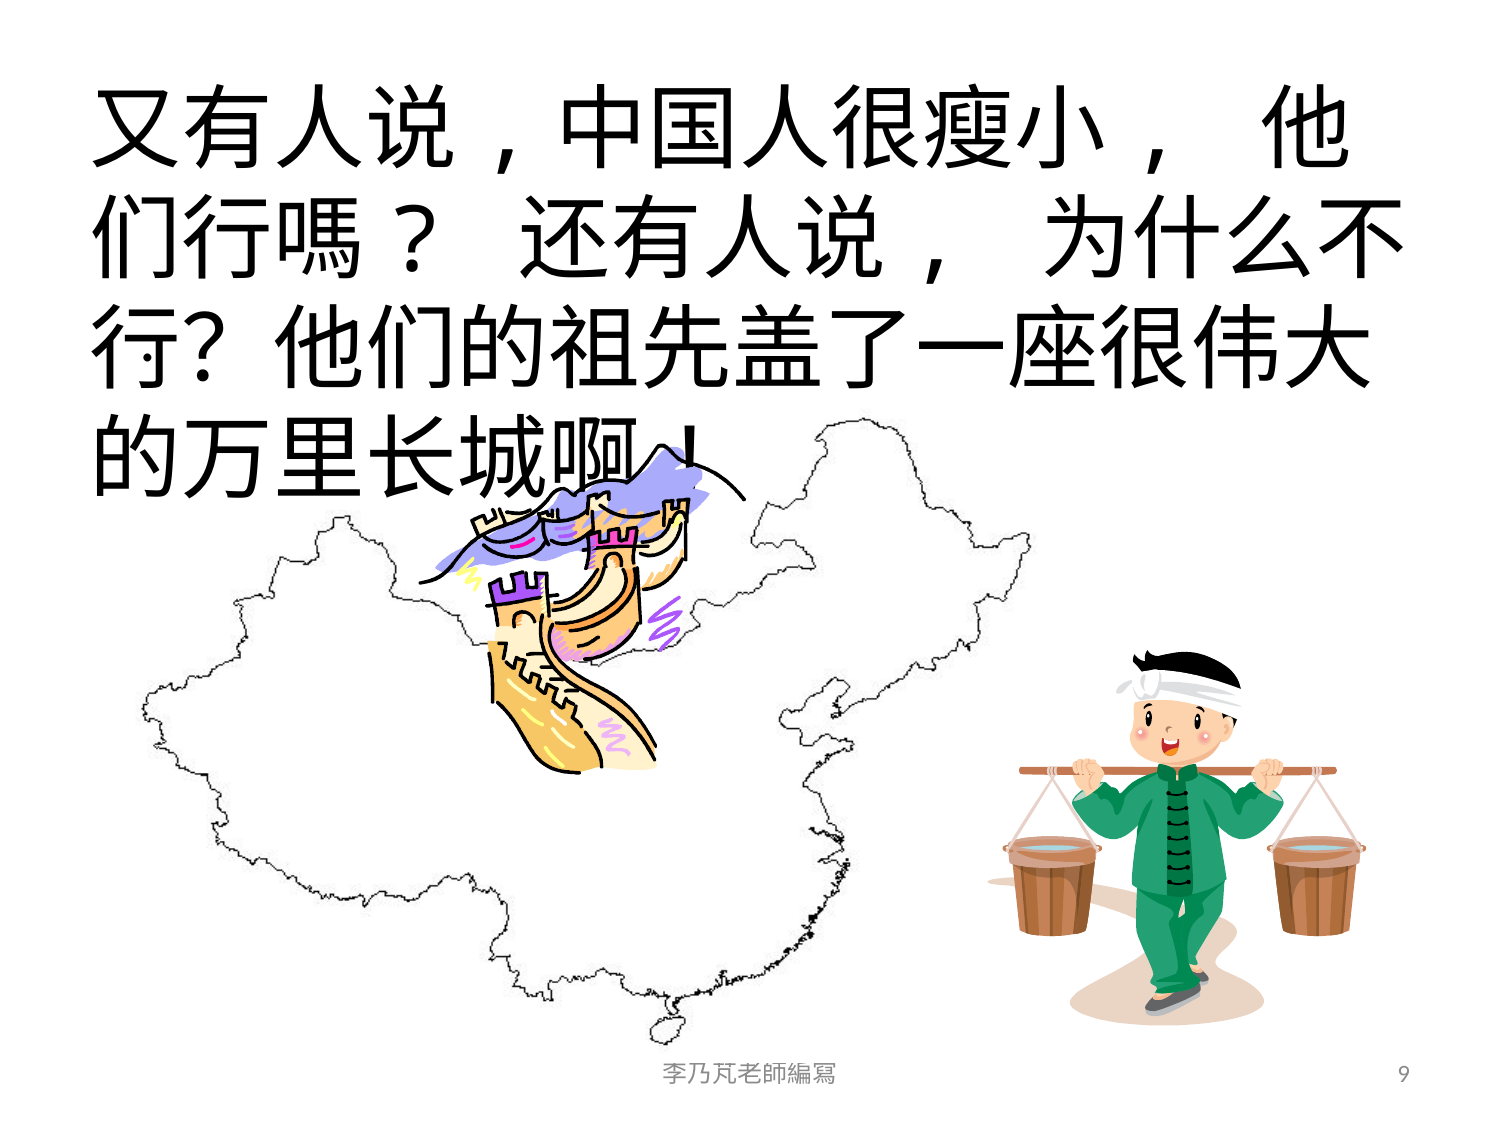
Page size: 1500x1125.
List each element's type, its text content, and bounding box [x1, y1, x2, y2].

slide_number 9 [1074, 1042, 1425, 1103]
text_box 又有人说,中国人很瘦小, 他们行嗎? 还有人说, 为什么不行？他们的祖先盖了一座很伟大的万里长城啊! [75, 62, 1450, 517]
picture [112, 374, 1367, 1063]
footer 李乃芃老師編寫 [512, 1072, 988, 1103]
